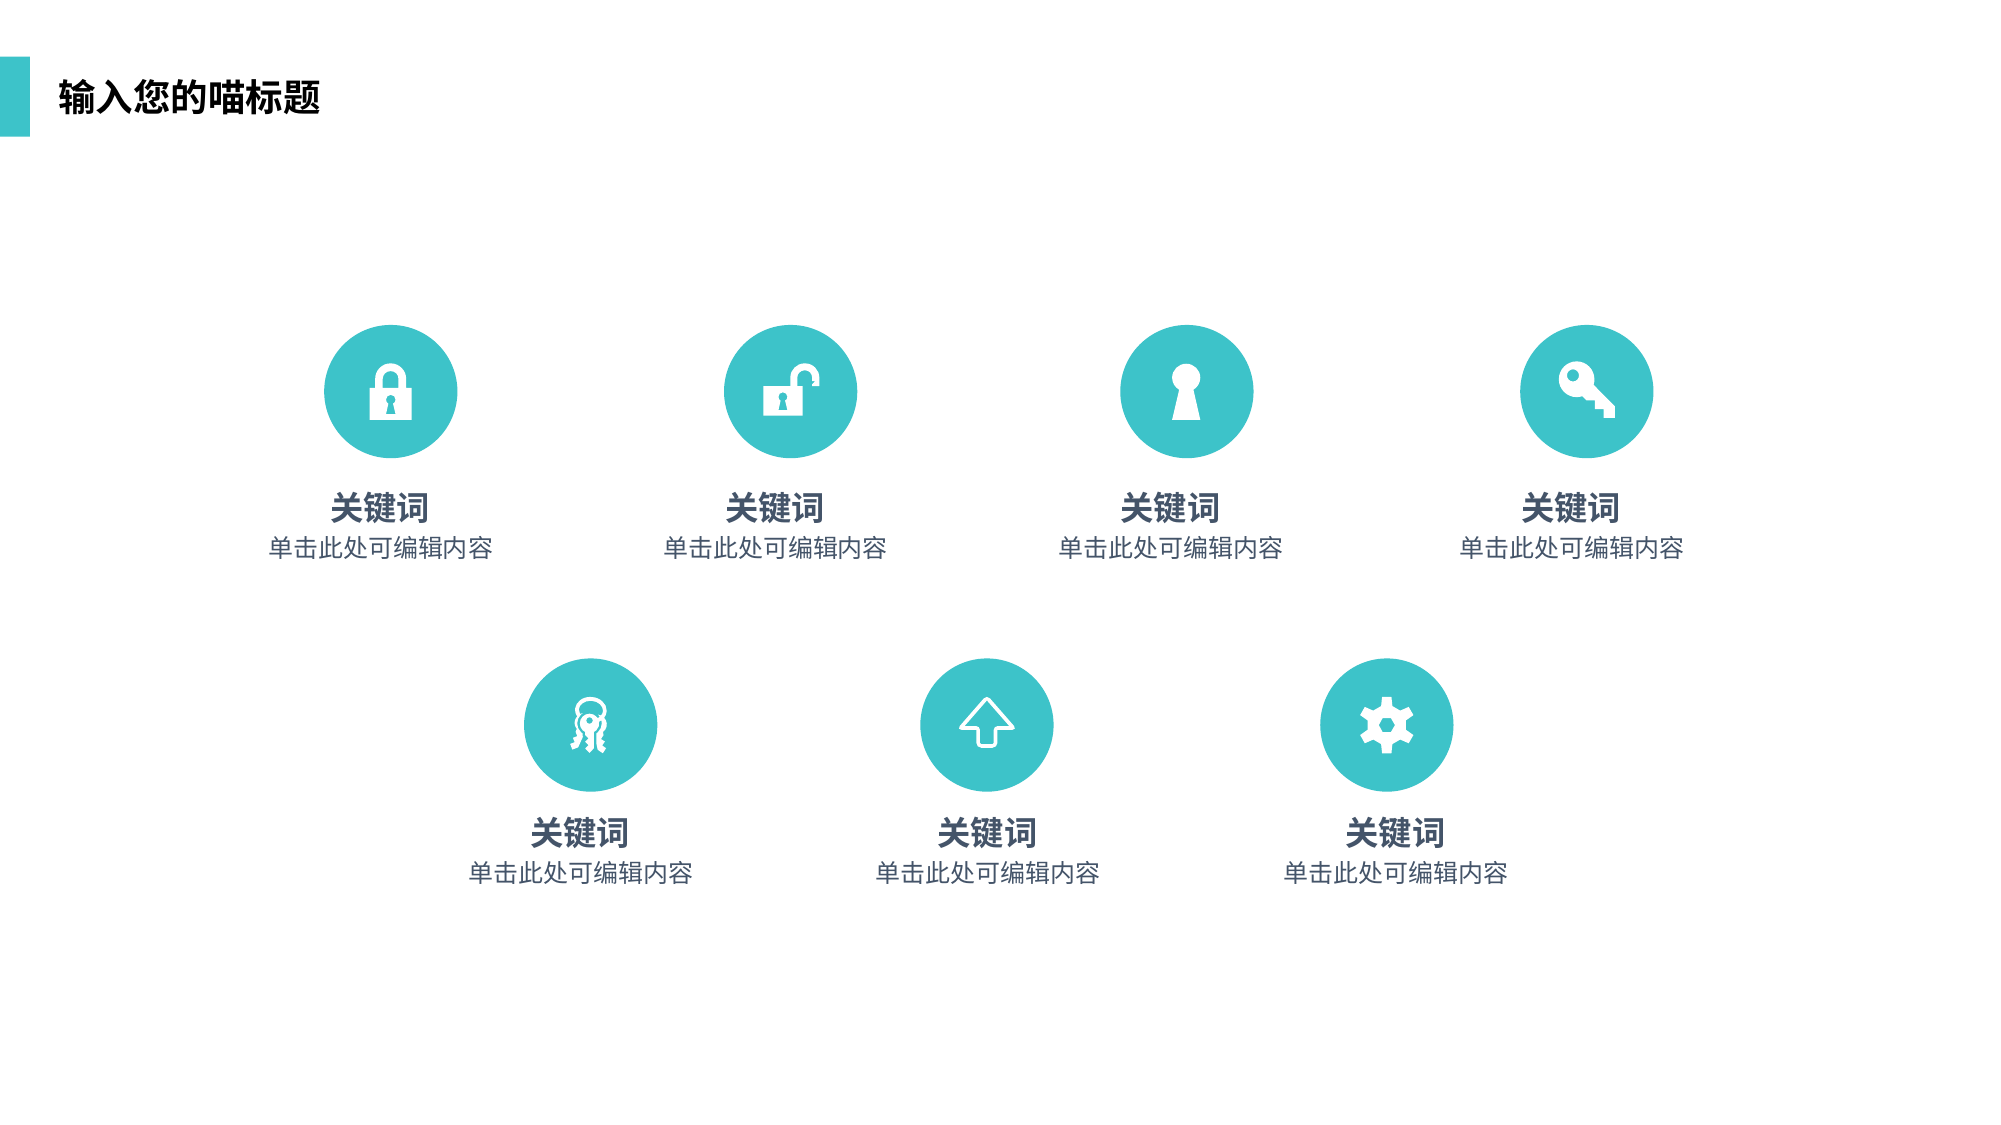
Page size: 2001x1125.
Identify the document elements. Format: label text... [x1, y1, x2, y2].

text_box 关键词 [875, 812, 1101, 853]
text_box 关键词 [267, 487, 493, 528]
text_box [1119, 323, 1255, 460]
text_box [1319, 657, 1455, 793]
text_box [1360, 696, 1414, 754]
text_box [1558, 361, 1615, 418]
text_box 单击此处可编辑内容 [1058, 532, 1315, 563]
text_box [369, 363, 412, 420]
text_box 单击此处可编辑内容 [1459, 532, 1715, 563]
text_box [958, 696, 1015, 748]
text_box [0, 56, 31, 138]
text_box [570, 696, 607, 754]
text_box 单击此处可编辑内容 [875, 857, 1132, 888]
text_box 关键词 [467, 812, 693, 853]
text_box 关键词 [662, 487, 888, 528]
text_box 关键词 [1057, 487, 1284, 528]
text_box [763, 363, 820, 416]
text_box 单击此处可编辑内容 [1283, 857, 1540, 888]
text_box [1172, 363, 1201, 420]
text_box [1519, 323, 1655, 460]
text_box [523, 657, 659, 793]
text_box 单击此处可编辑内容 [468, 857, 724, 888]
text_box 单击此处可编辑内容 [268, 532, 524, 563]
text_box 关键词 [1458, 487, 1684, 528]
text_box 输入您的喵标题 [43, 66, 389, 127]
text_box 关键词 [1283, 812, 1509, 853]
text_box 单击此处可编辑内容 [663, 532, 919, 563]
text_box [323, 323, 459, 460]
text_box [919, 657, 1055, 793]
text_box [722, 323, 859, 460]
